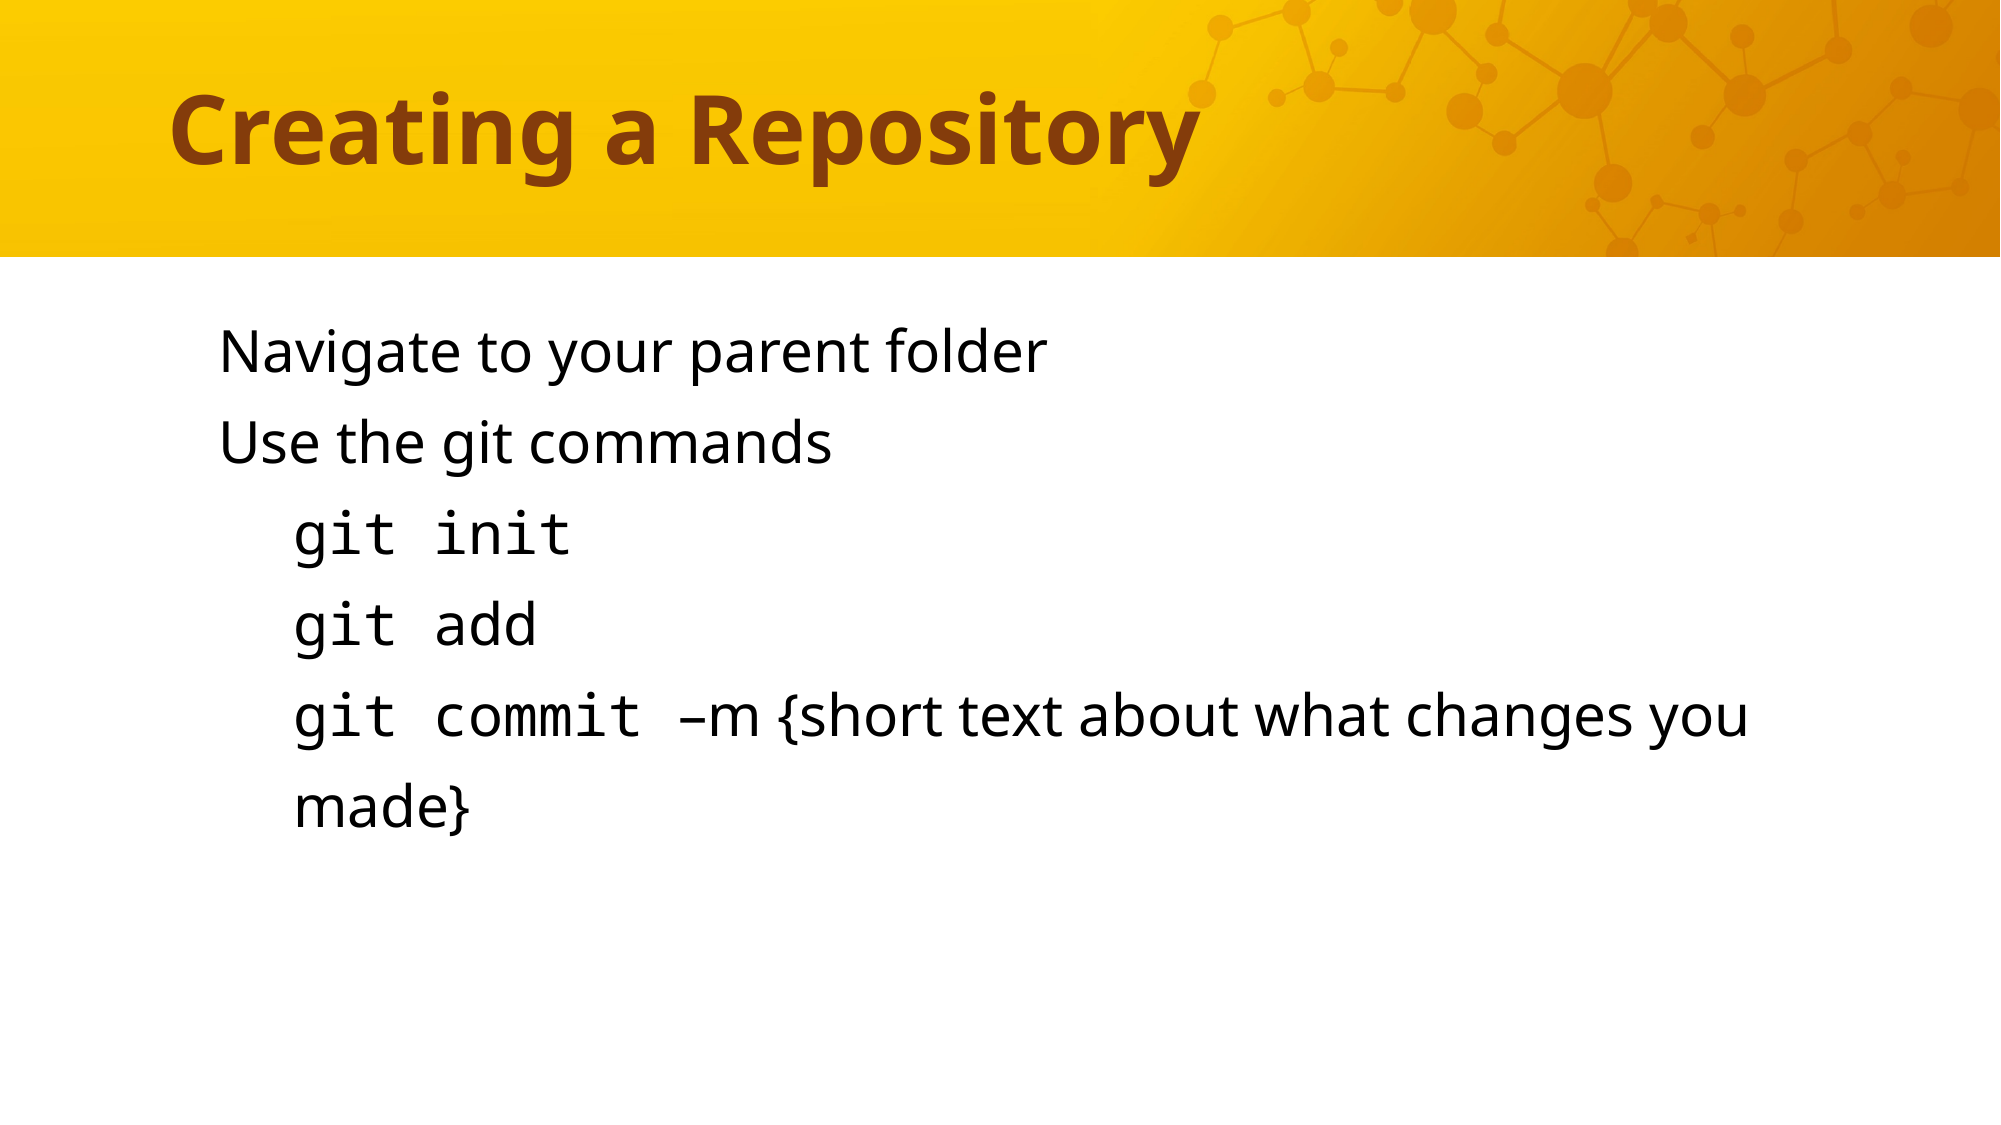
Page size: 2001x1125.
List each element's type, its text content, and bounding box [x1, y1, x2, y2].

picture [0, 0, 2000, 257]
text_box Navigate to your parent folder Use the git commands git init git add git commit –m {short text about what changes you made} [72, 286, 1793, 1120]
